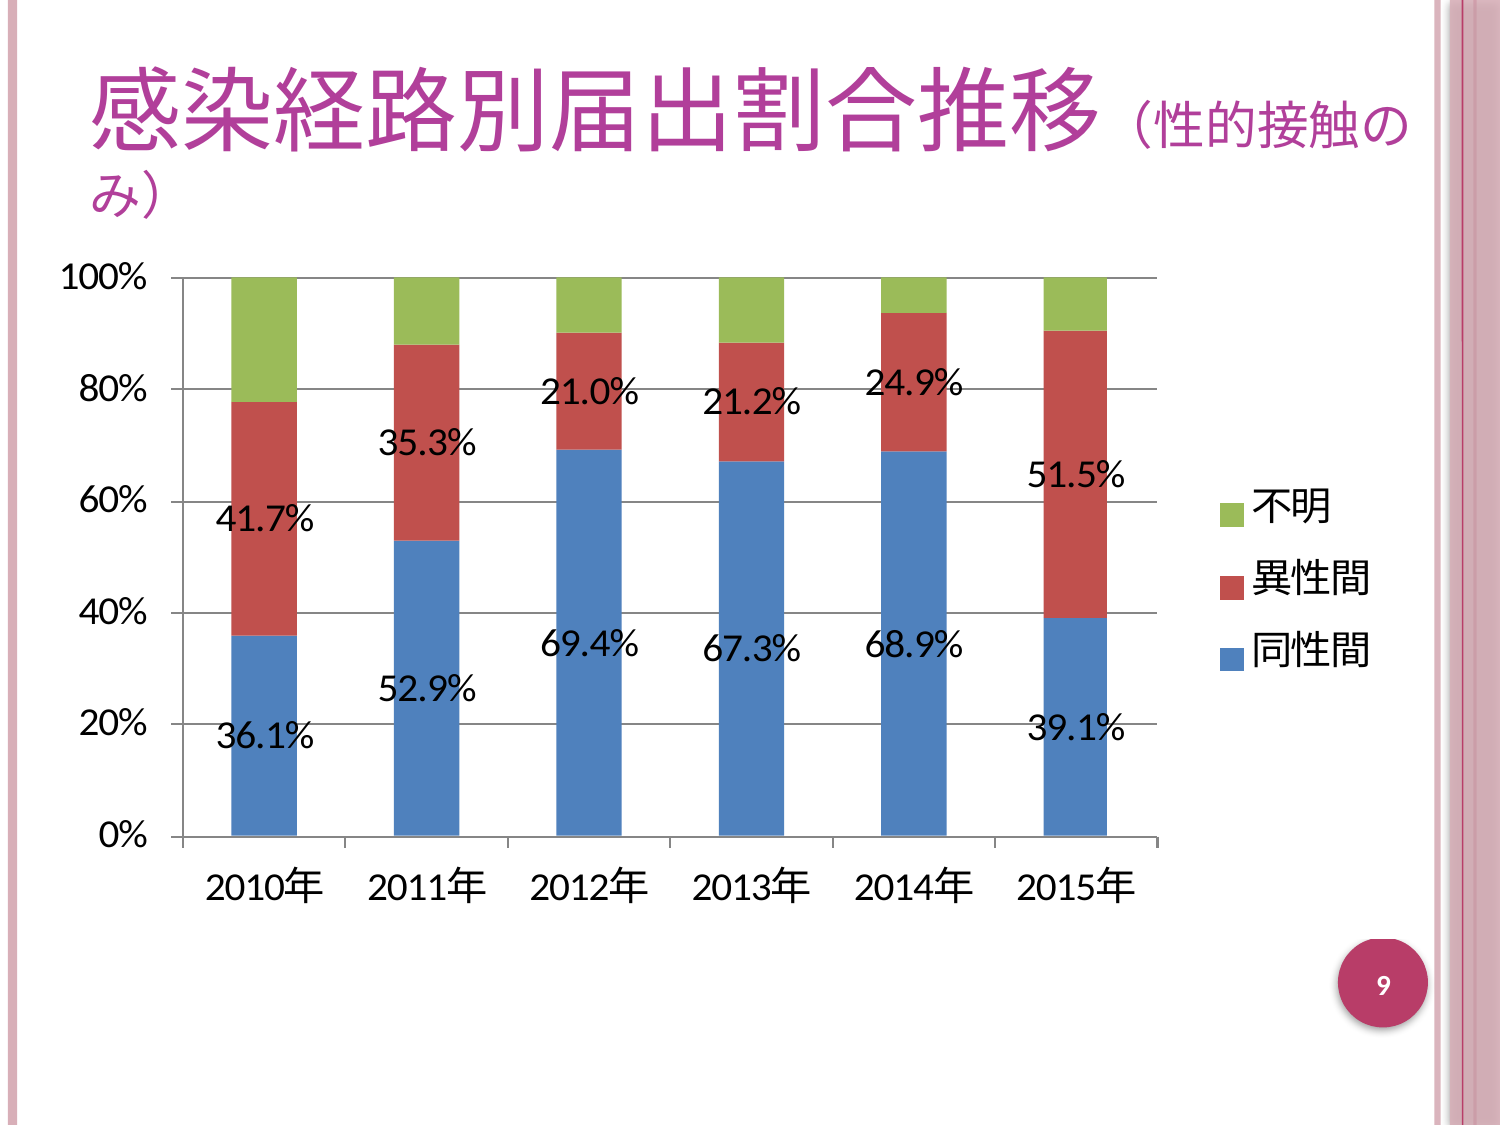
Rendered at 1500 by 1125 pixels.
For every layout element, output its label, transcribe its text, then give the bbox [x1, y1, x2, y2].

slide_number 9 [1333, 940, 1434, 1027]
title 感染経路別届出割合推移（性的接触のみ） [75, 45, 1471, 233]
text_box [28, 231, 1411, 940]
